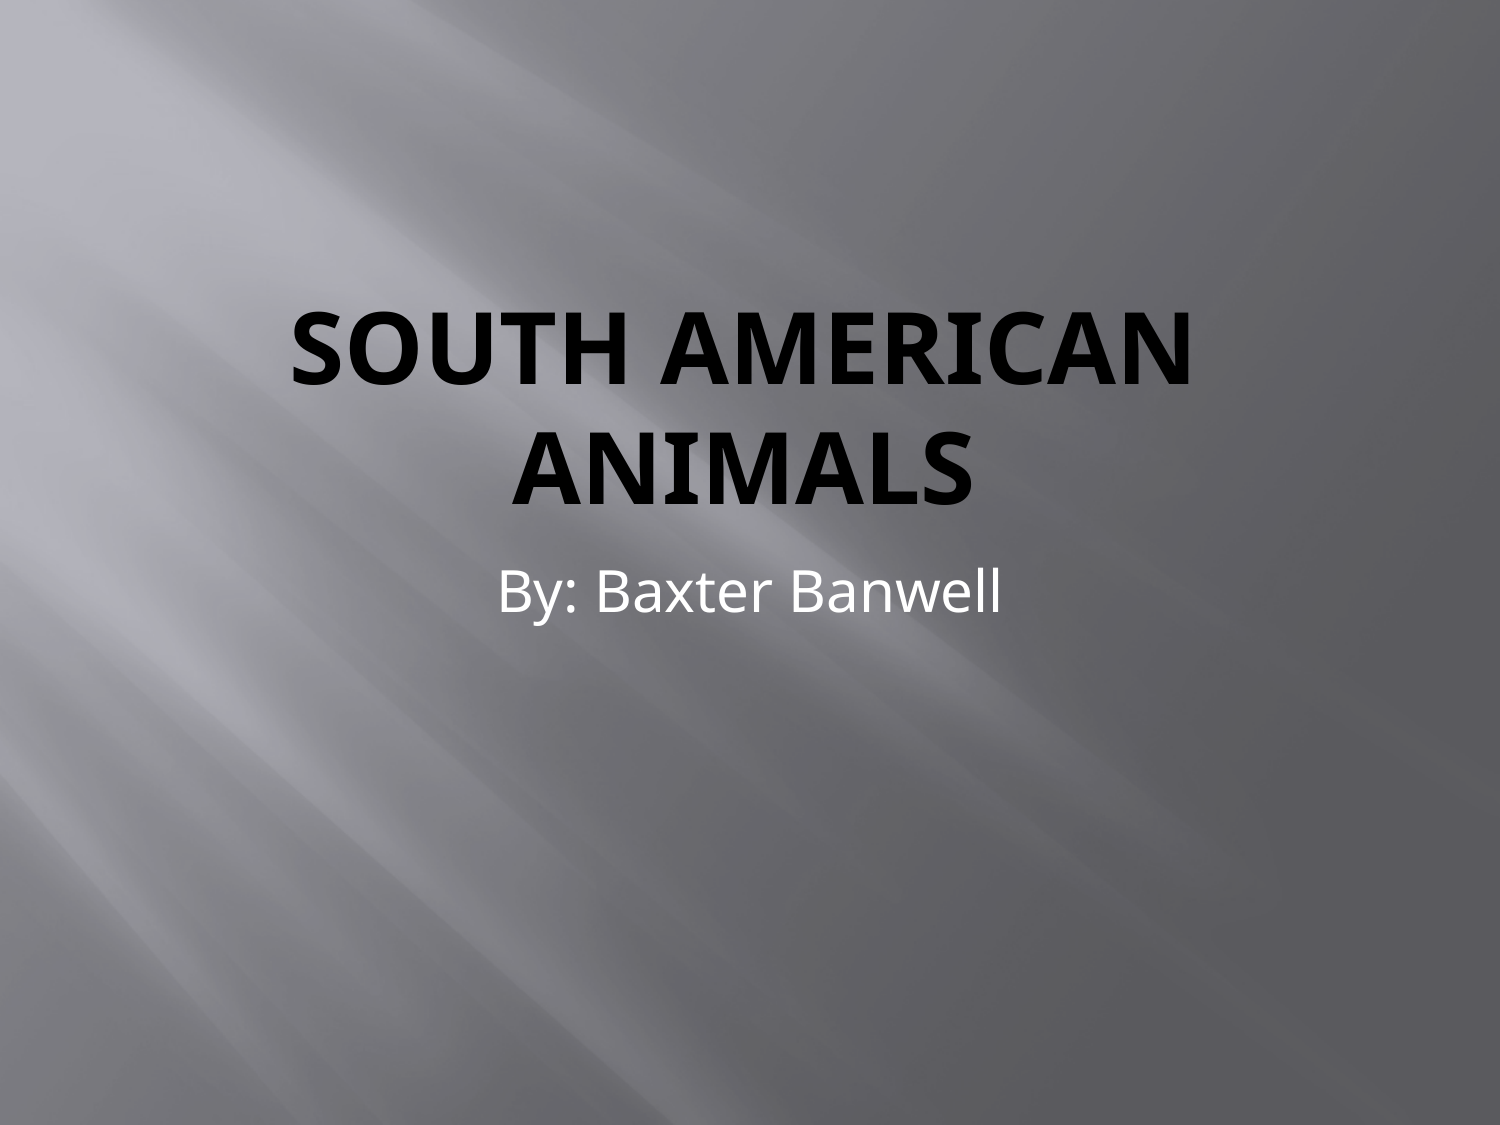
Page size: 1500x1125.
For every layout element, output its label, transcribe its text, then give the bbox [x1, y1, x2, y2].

subtitle By: Baxter Banwell [225, 546, 1275, 834]
title South american animals [69, 224, 1420, 525]
